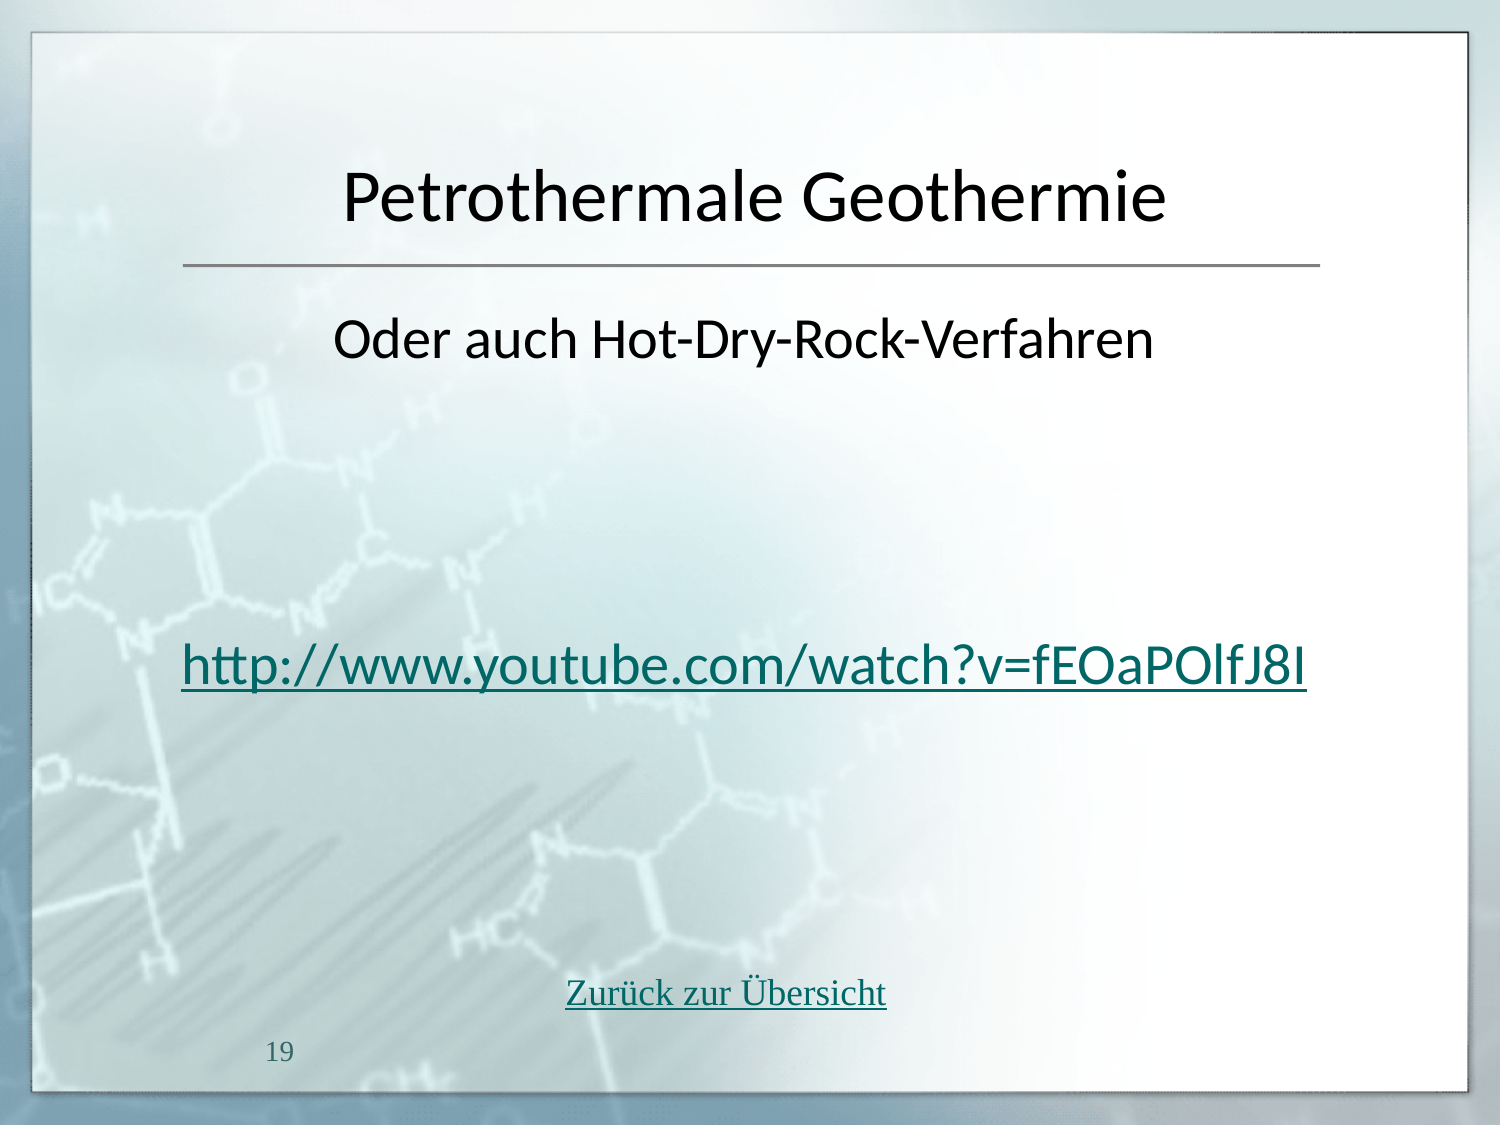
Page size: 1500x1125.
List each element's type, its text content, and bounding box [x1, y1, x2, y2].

slide_number 19 [249, 1024, 463, 1101]
list Oder auch Hot-Dry-Rock-Verfahren http://www.youtube.com/watch?v=fEOaPOlfJ8I [81, 292, 1407, 1091]
picture [0, 0, 1500, 1125]
text_box Zurück zur Übersicht [550, 960, 914, 1021]
title Petrothermale Geothermie [70, 105, 1442, 279]
